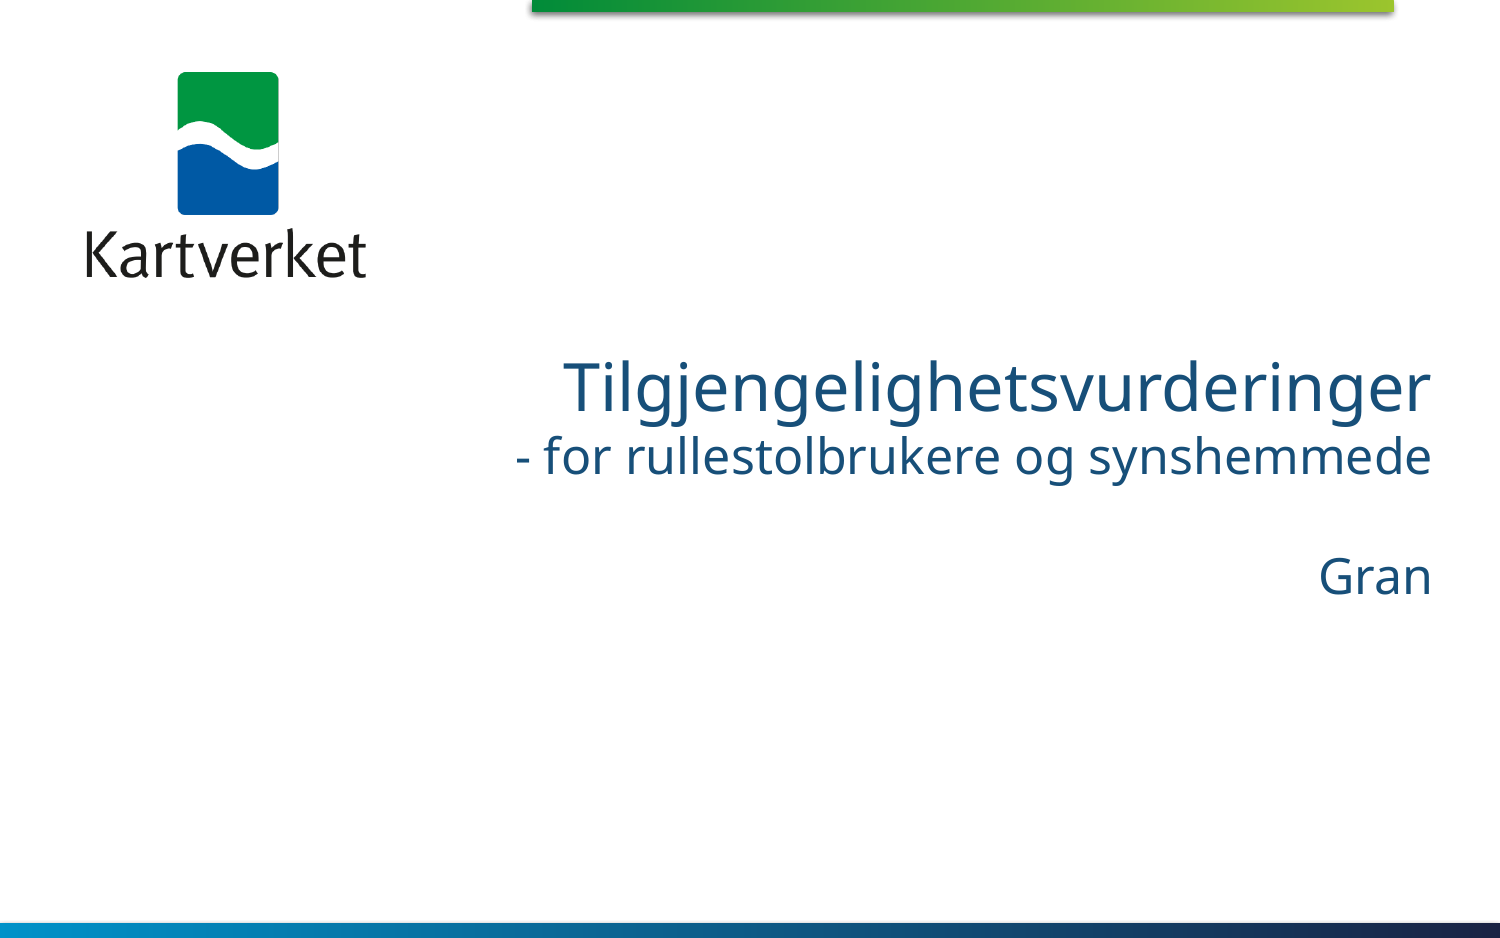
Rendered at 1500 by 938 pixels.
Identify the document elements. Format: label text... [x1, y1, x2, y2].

text_box Tilgjengelighetsvurderinger - for rullestolbrukere og synshemmede Gran [66, 337, 1449, 613]
